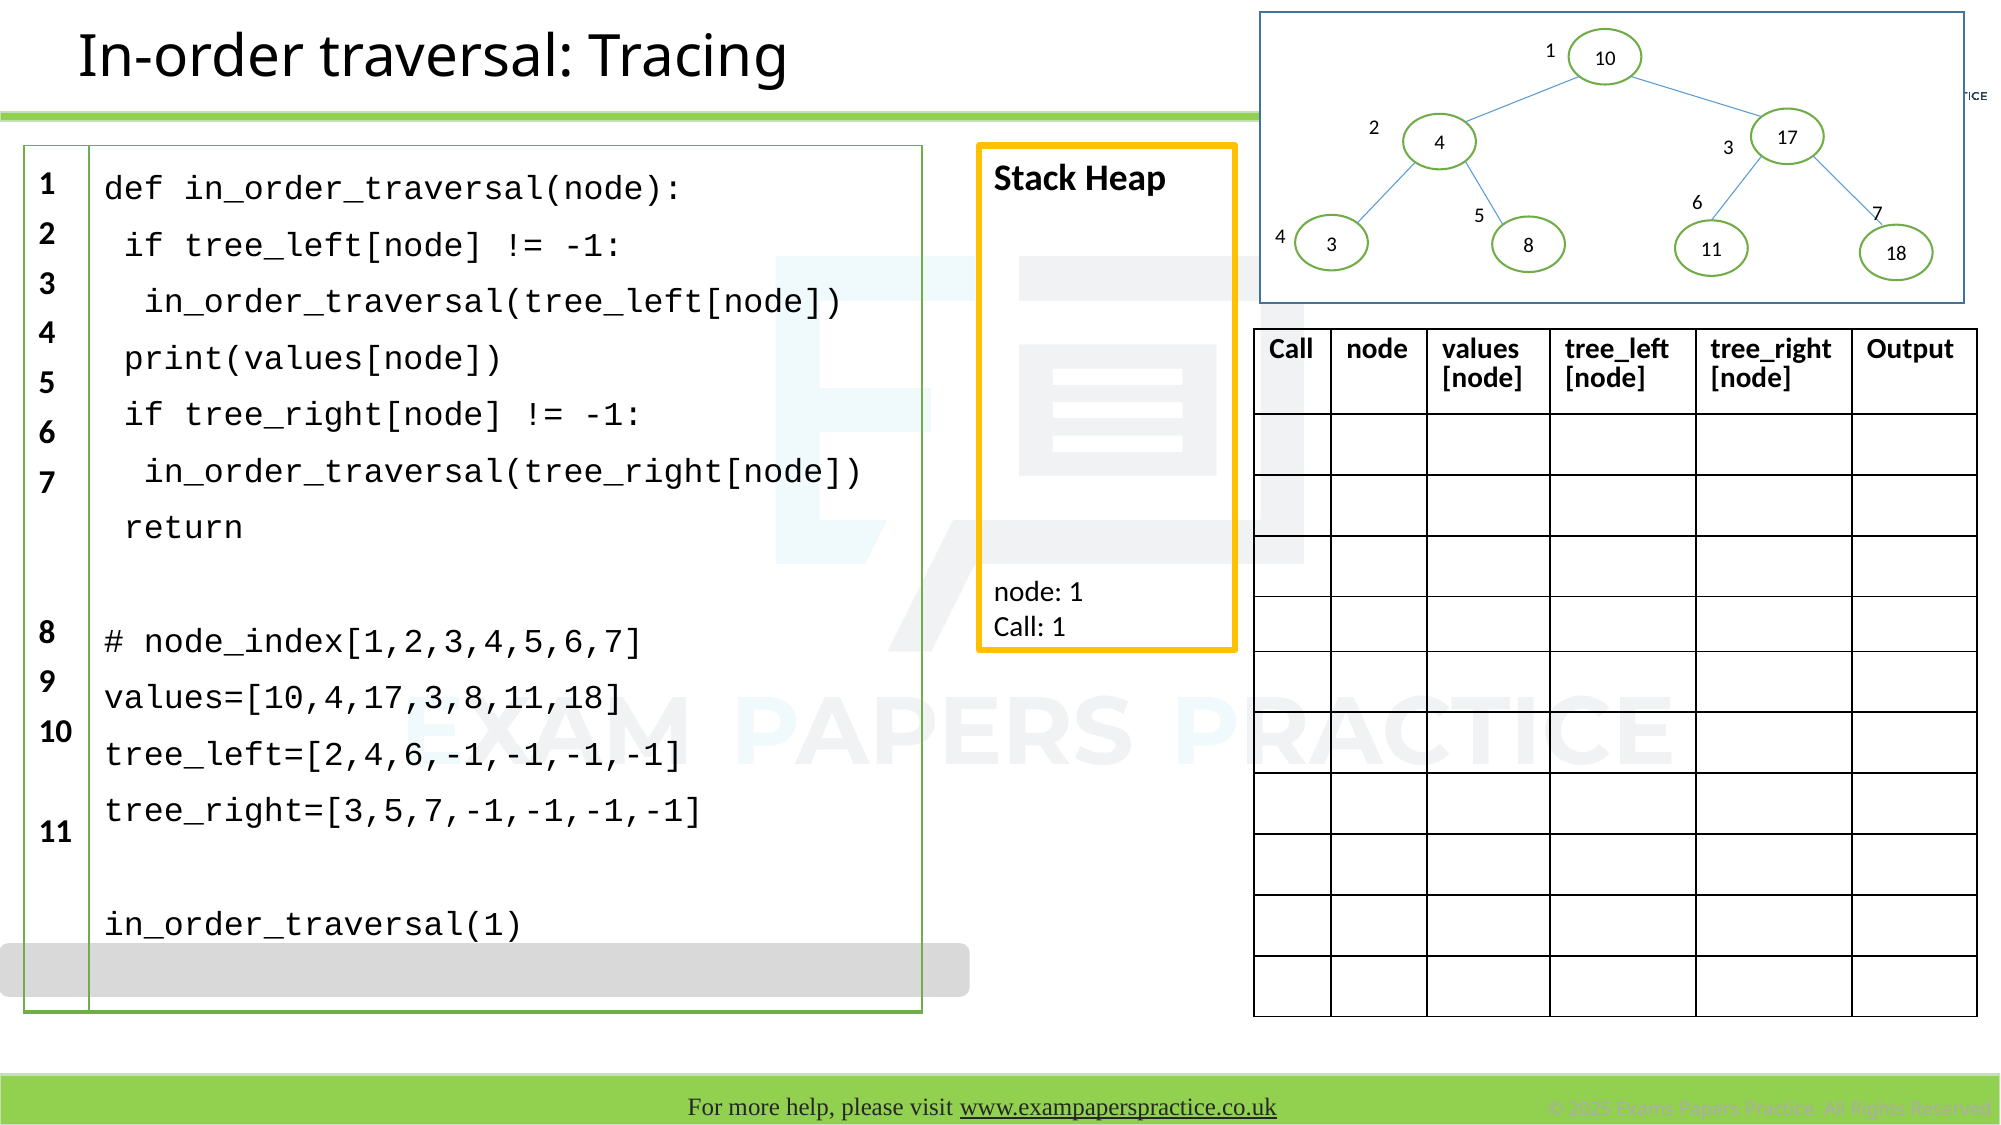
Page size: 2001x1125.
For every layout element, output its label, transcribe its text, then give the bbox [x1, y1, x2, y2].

table_cell [1697, 652, 1851, 711]
text_box Stack Heap node: 1 Call: 1 [979, 145, 1236, 650]
table_cell [1428, 957, 1549, 1016]
table_cell [1853, 652, 1976, 711]
table_cell [1697, 957, 1851, 1016]
table_cell [1255, 713, 1330, 772]
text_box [1260, 12, 1965, 303]
table_cell [1853, 415, 1976, 474]
table_cell [1255, 415, 1330, 474]
text_box [0, 943, 23, 997]
text_box [923, 943, 970, 997]
table_cell [1428, 537, 1549, 596]
table_cell [1332, 537, 1426, 596]
table_cell [1428, 415, 1549, 474]
table_cell [1853, 896, 1976, 955]
table_cell [1428, 597, 1549, 651]
table_header tree_left [node] [1551, 330, 1695, 413]
table_cell [1255, 597, 1330, 651]
table_cell [1428, 476, 1549, 535]
table_cell [1551, 597, 1695, 651]
table_cell [1332, 652, 1426, 711]
table_header 1 2 3 4 5 6 7 8 9 10 11 [25, 146, 88, 1010]
table_cell [1551, 537, 1695, 596]
table_cell [1428, 713, 1549, 772]
table_cell [1853, 835, 1976, 894]
table_cell [1428, 774, 1549, 833]
table_cell [1332, 957, 1426, 1016]
table_cell [1428, 896, 1549, 955]
table_cell [1551, 835, 1695, 894]
table_cell [1697, 415, 1851, 474]
table_cell [1551, 774, 1695, 833]
table_header tree_right [node] [1697, 330, 1851, 413]
table_cell [1551, 652, 1695, 711]
table_cell [1255, 537, 1330, 596]
table_cell [1551, 713, 1695, 772]
table_cell [1551, 415, 1695, 474]
table_cell [1697, 774, 1851, 833]
table_cell [1255, 835, 1330, 894]
table_cell [1332, 835, 1426, 894]
table_cell [1551, 476, 1695, 535]
table_cell [1853, 774, 1976, 833]
table_cell [1697, 896, 1851, 955]
table_cell [1697, 713, 1851, 772]
table_header def in_order_traversal(node): if tree_left[node] != -1: in_order_traversal(tree_left[node]) print(values[node]) if tree_right[node] != -1: in_order_traversal(tree_right[node]) return # node_index[1,2,3,4,5,6,7] values=[10,4,17,3,8,11,18] tree_left=[2,4,6,-1,-1,-1,-1] tree_right=[3,5,7,-1,-1,-1,-1] in_order_traversal(1) [90, 146, 921, 1010]
table_cell [1853, 713, 1976, 772]
table_header Output [1853, 330, 1976, 413]
table_cell [1697, 476, 1851, 535]
table_header values [node] [1428, 330, 1549, 413]
table_cell [1255, 957, 1330, 1016]
table_cell [1697, 835, 1851, 894]
table_cell [1551, 957, 1695, 1016]
table_cell [1697, 597, 1851, 651]
table_cell [1255, 476, 1330, 535]
table_cell [1255, 896, 1330, 955]
table_cell [1853, 597, 1976, 651]
table_cell [1255, 652, 1330, 711]
table_cell [1428, 835, 1549, 894]
table_cell [1332, 774, 1426, 833]
table_cell [1255, 774, 1330, 833]
table_header Call [1255, 330, 1330, 413]
table_cell [1697, 537, 1851, 596]
table_cell [1332, 713, 1426, 772]
table_header node [1332, 330, 1426, 413]
table_cell [1853, 537, 1976, 596]
table_cell [1332, 415, 1426, 474]
table_cell [1551, 896, 1695, 955]
table_cell [1332, 476, 1426, 535]
table_cell [1853, 476, 1976, 535]
table_cell [1332, 896, 1426, 955]
table_cell [1853, 957, 1976, 1016]
title In-order traversal: Tracing [63, 9, 1405, 106]
table_cell [1428, 652, 1549, 711]
table_cell [1332, 597, 1426, 651]
